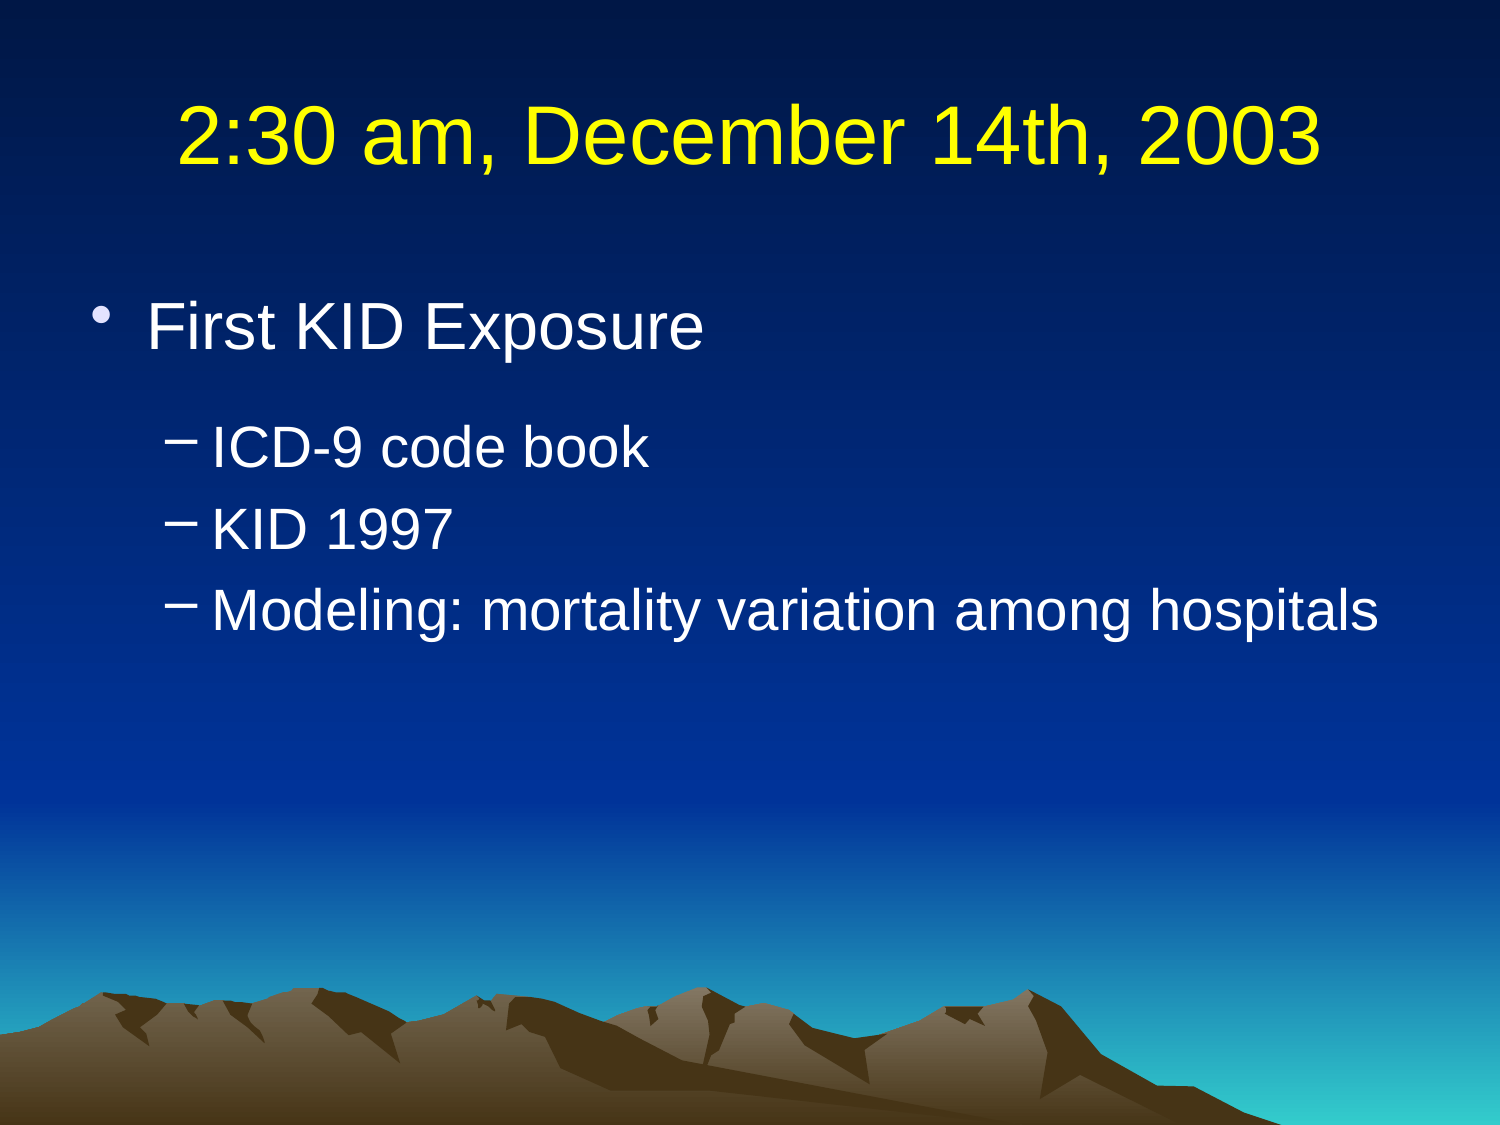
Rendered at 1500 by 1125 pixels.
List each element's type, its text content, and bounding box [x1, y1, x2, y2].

title 2:30 am, December 14th, 2003 [0, 37, 1500, 226]
list First KID Exposure ICD-9 code book KID 1997 Modeling: mortality variation among hospitals [74, 274, 1500, 1013]
